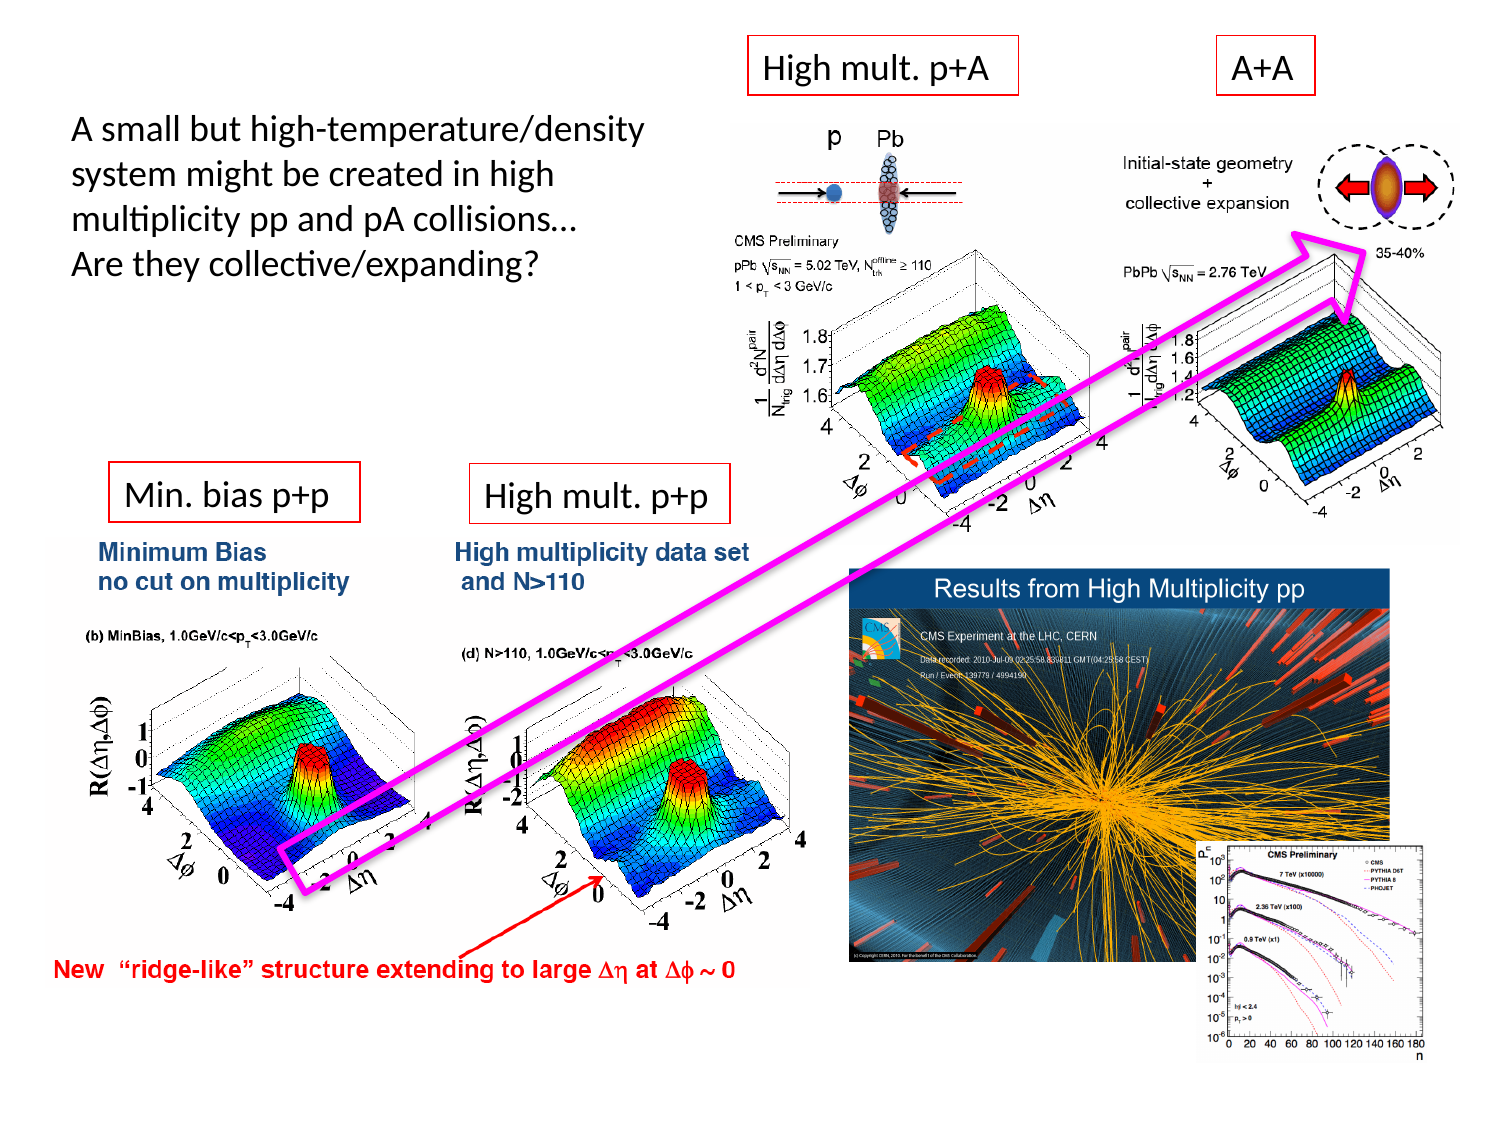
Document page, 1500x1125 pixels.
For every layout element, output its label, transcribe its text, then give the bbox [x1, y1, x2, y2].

text_box Min. bias p+p [109, 462, 360, 522]
text_box A small but high-temperature/density system might be created in high multiplicity pp and pA collisions… Are they collective/expanding? [56, 96, 693, 291]
text_box A+A [1216, 35, 1315, 96]
text_box High mult. p+A [747, 35, 1019, 96]
text_box [813, 552, 898, 601]
text_box High mult. p+p [469, 463, 724, 524]
picture [45, 122, 1461, 988]
picture [849, 568, 1427, 1063]
